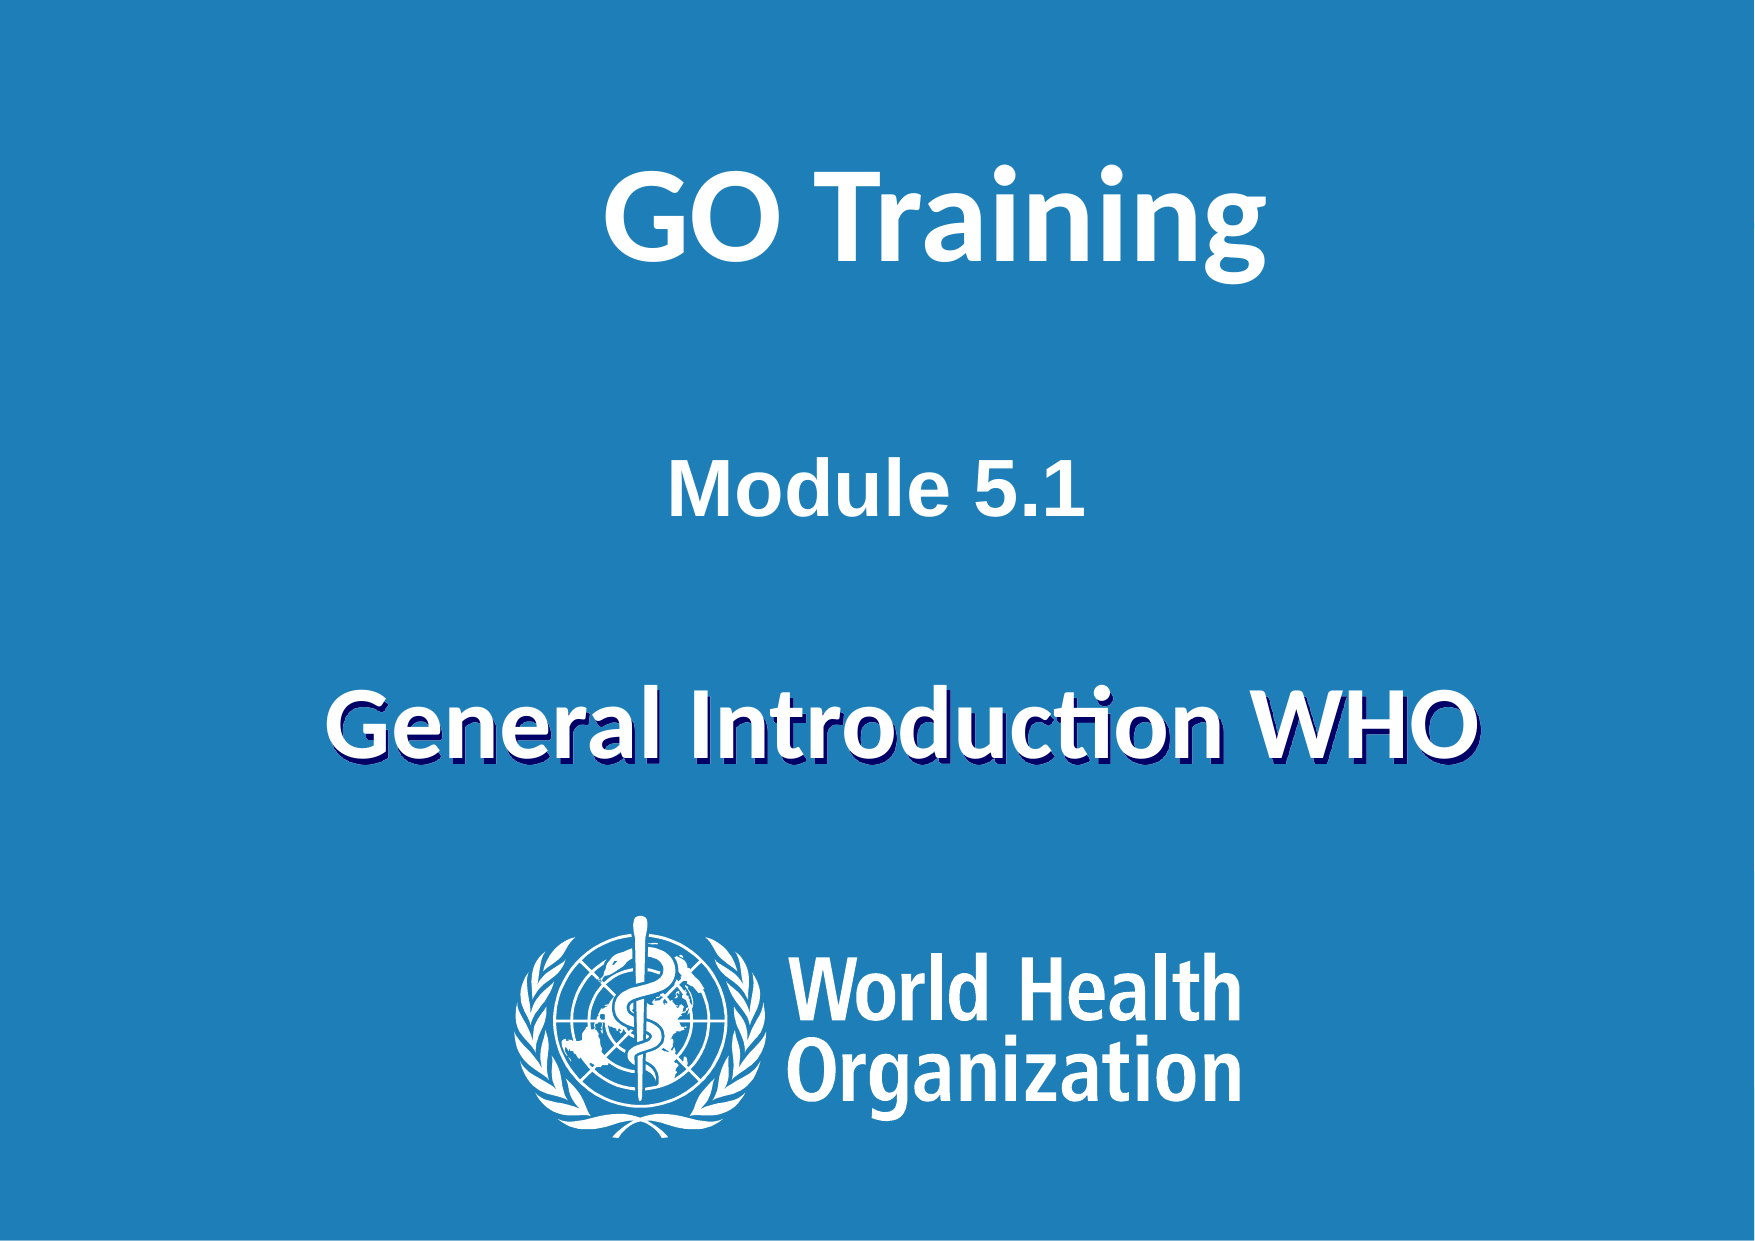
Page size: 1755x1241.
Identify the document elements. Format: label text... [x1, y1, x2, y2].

text_box GO Training [340, 116, 1531, 296]
picture [513, 914, 1241, 1139]
text_box Module 5.1 [496, 427, 1258, 541]
text_box [0, 871, 1755, 1241]
text_box General Introduction WHO [153, 622, 1653, 812]
